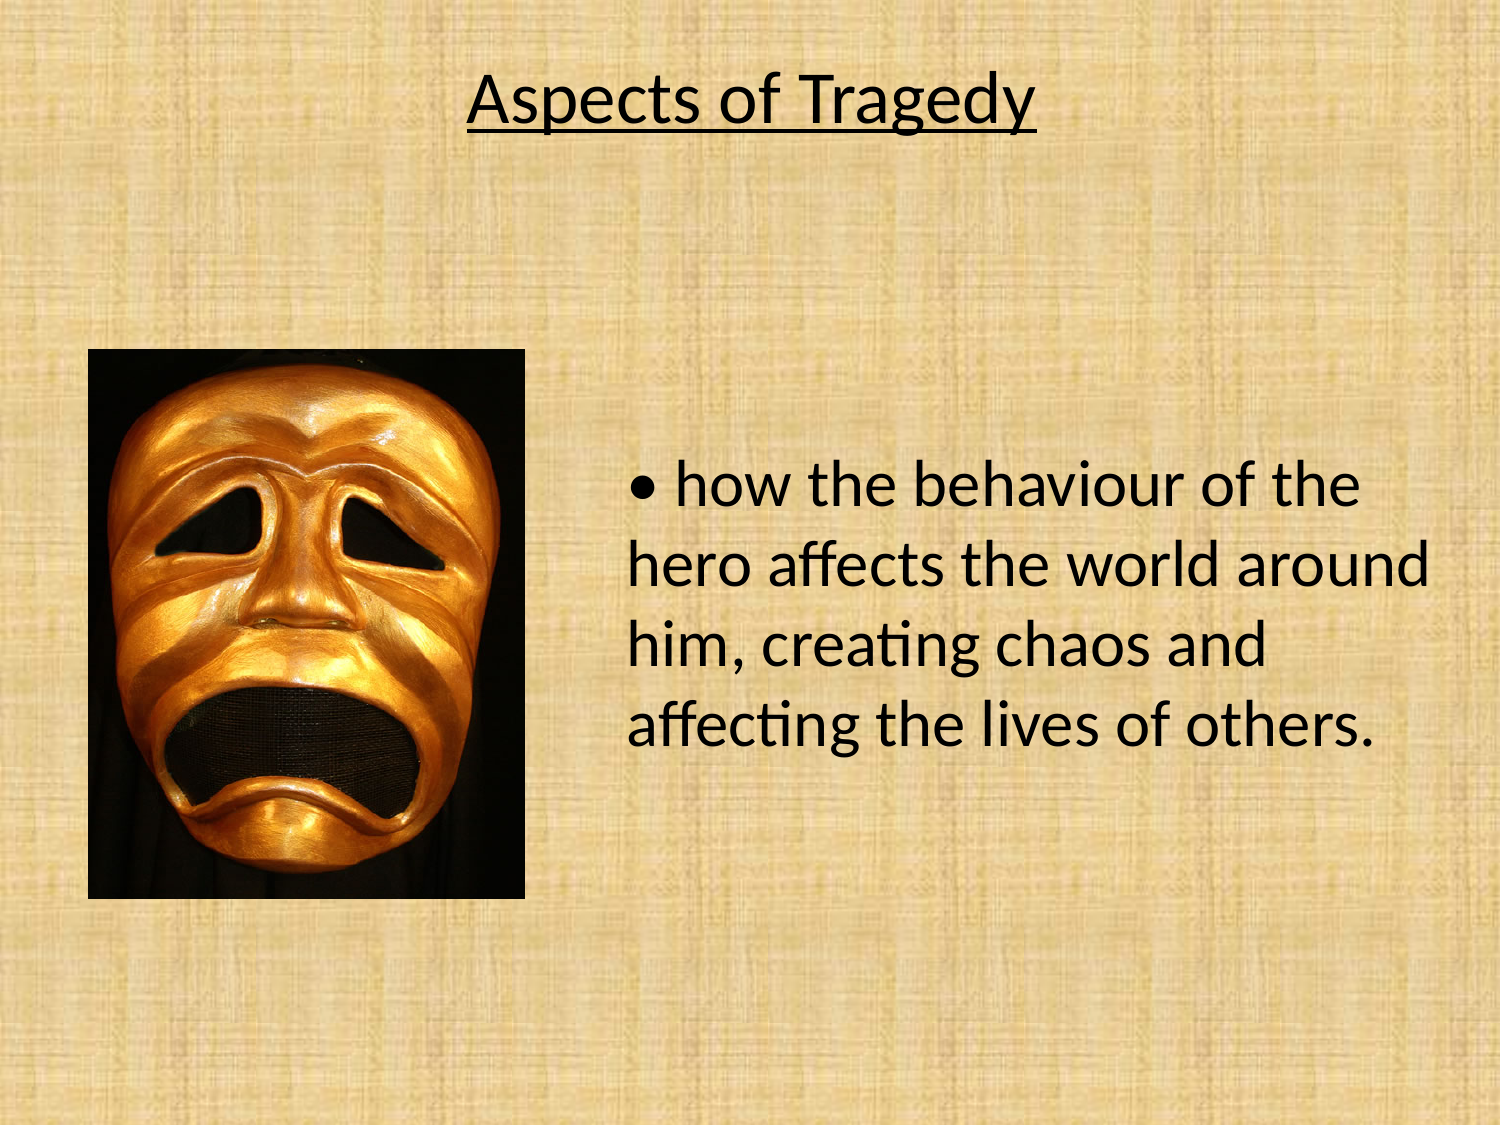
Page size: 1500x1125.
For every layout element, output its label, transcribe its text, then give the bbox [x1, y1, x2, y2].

title Aspects of Tragedy [76, 0, 1427, 188]
picture [0, 0, 1500, 1125]
text_box • how the behaviour of the hero affects the world around him, creating chaos and affecting the lives of others. [611, 432, 1468, 768]
